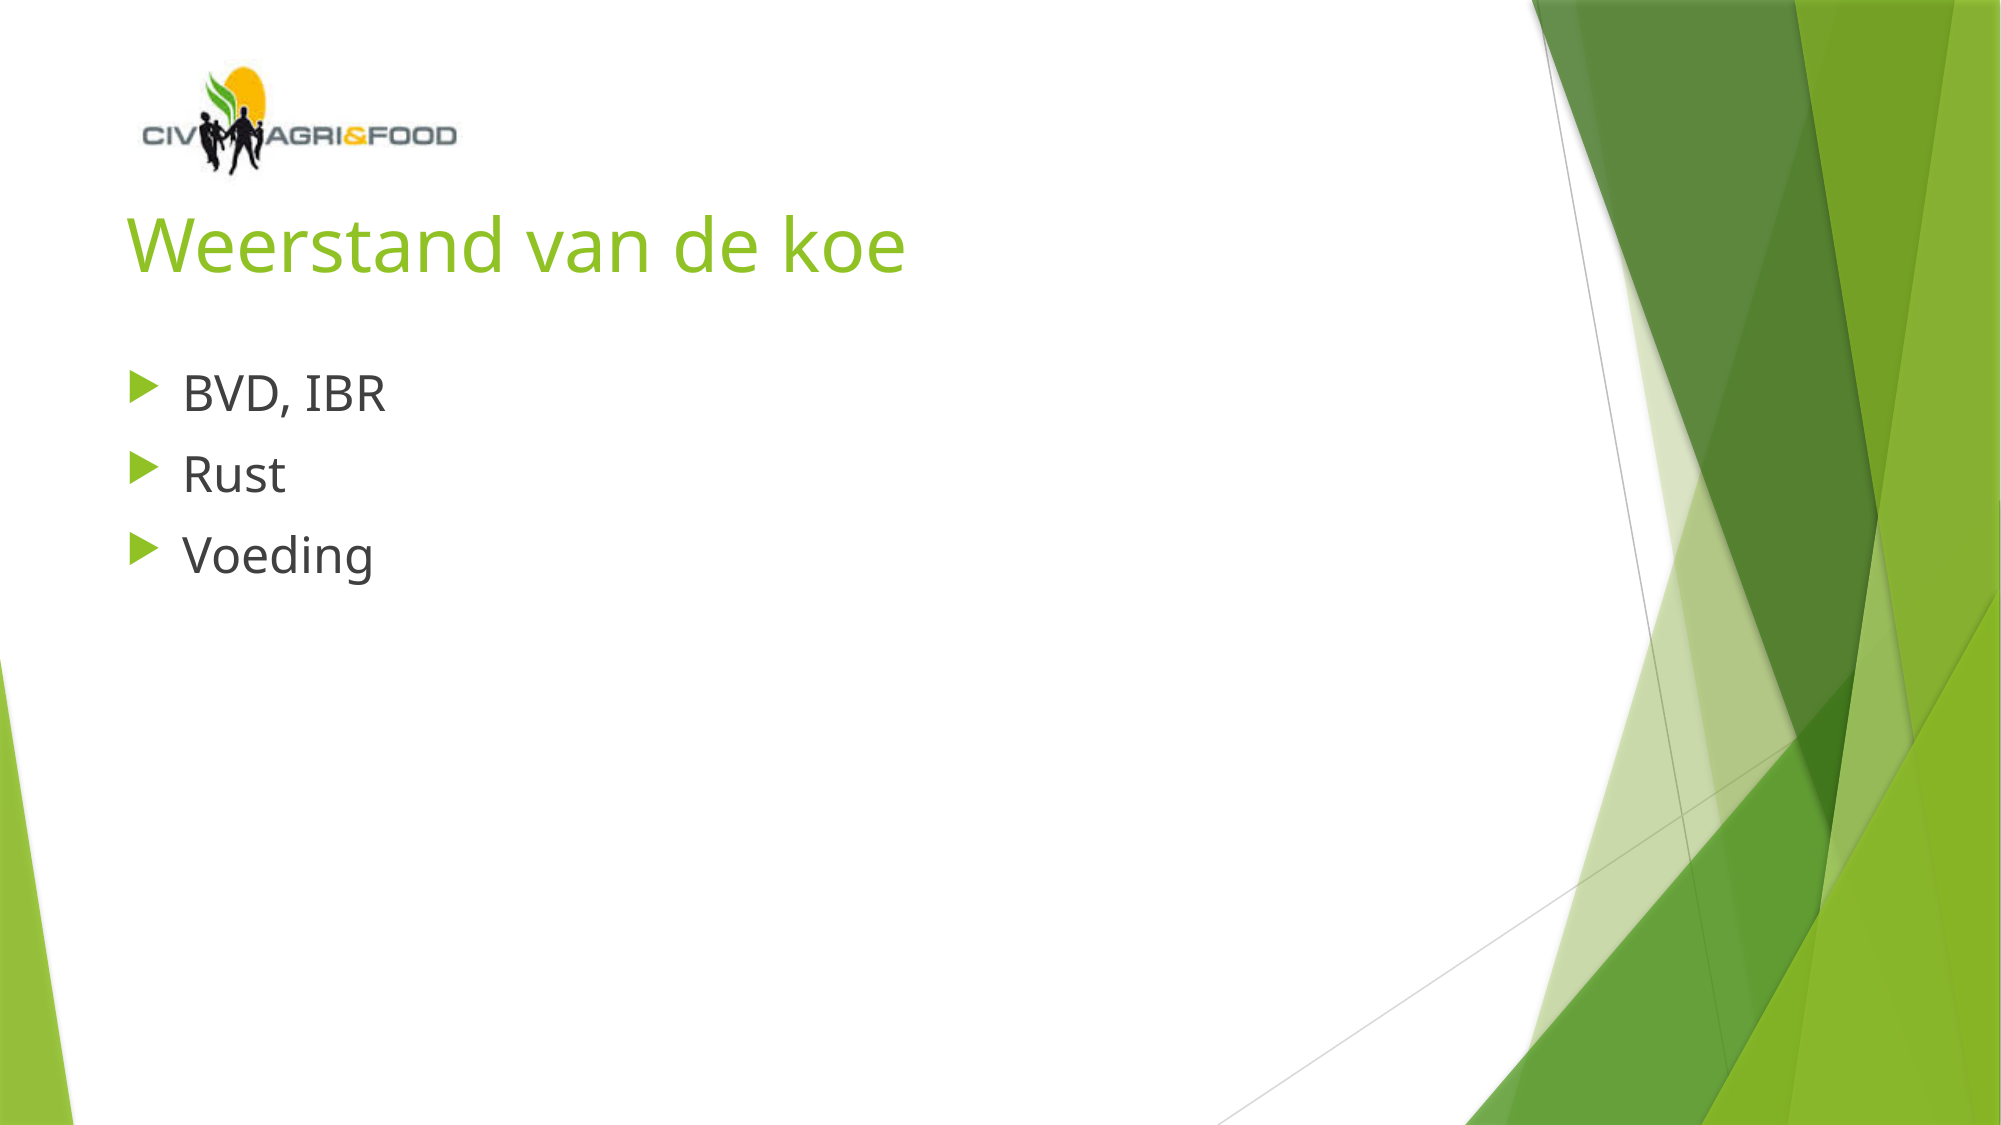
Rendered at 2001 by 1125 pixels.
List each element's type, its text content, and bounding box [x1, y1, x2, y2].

picture [137, 59, 463, 99]
title Weerstand van de koe [111, 99, 1522, 317]
list BVD, IBR Rust Voeding [111, 354, 1522, 992]
